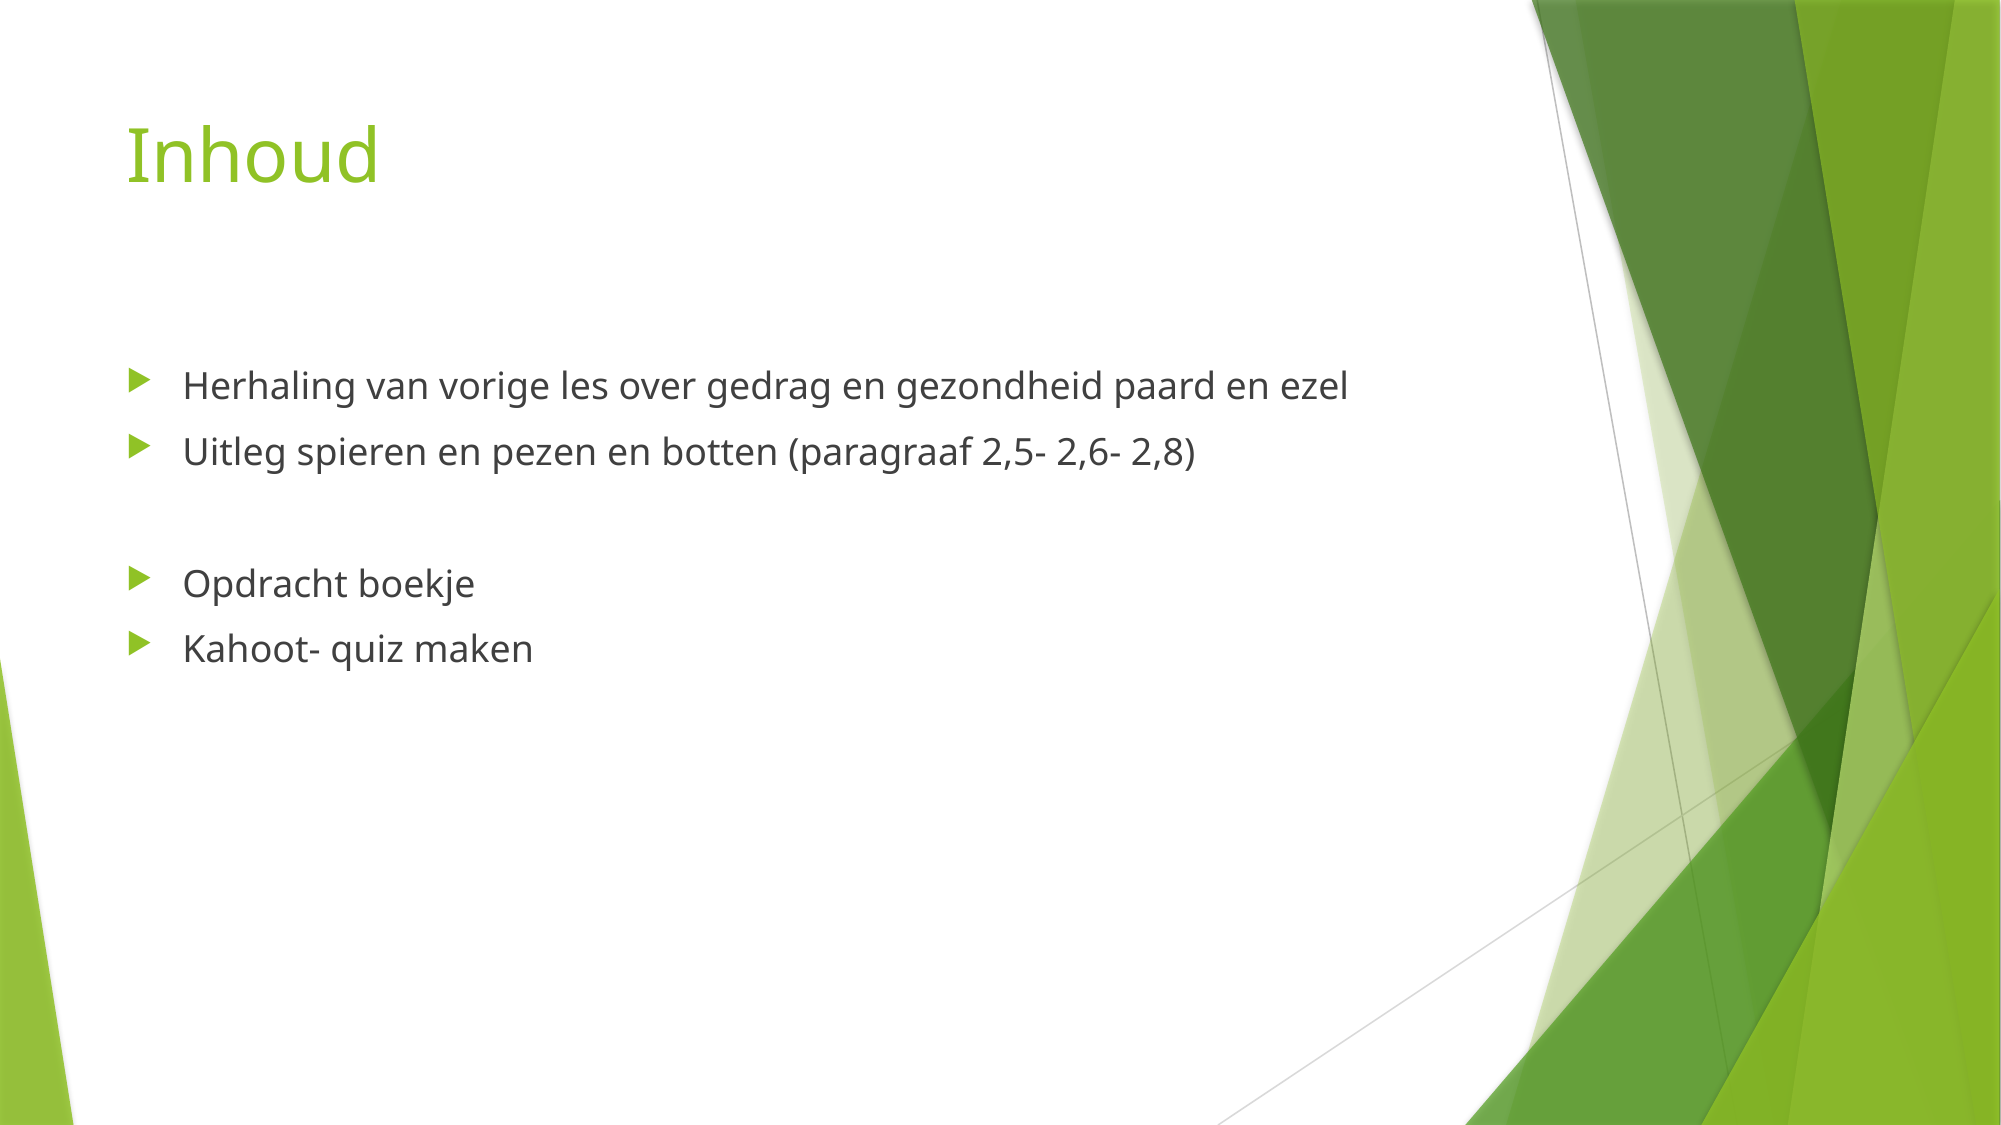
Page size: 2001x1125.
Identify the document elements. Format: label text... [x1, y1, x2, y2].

title Inhoud [111, 99, 1522, 317]
list Herhaling van vorige les over gedrag en gezondheid paard en ezel Uitleg spieren en pezen en botten (paragraaf 2,5- 2,6- 2,8) Opdracht boekje Kahoot- quiz maken [111, 354, 1522, 992]
